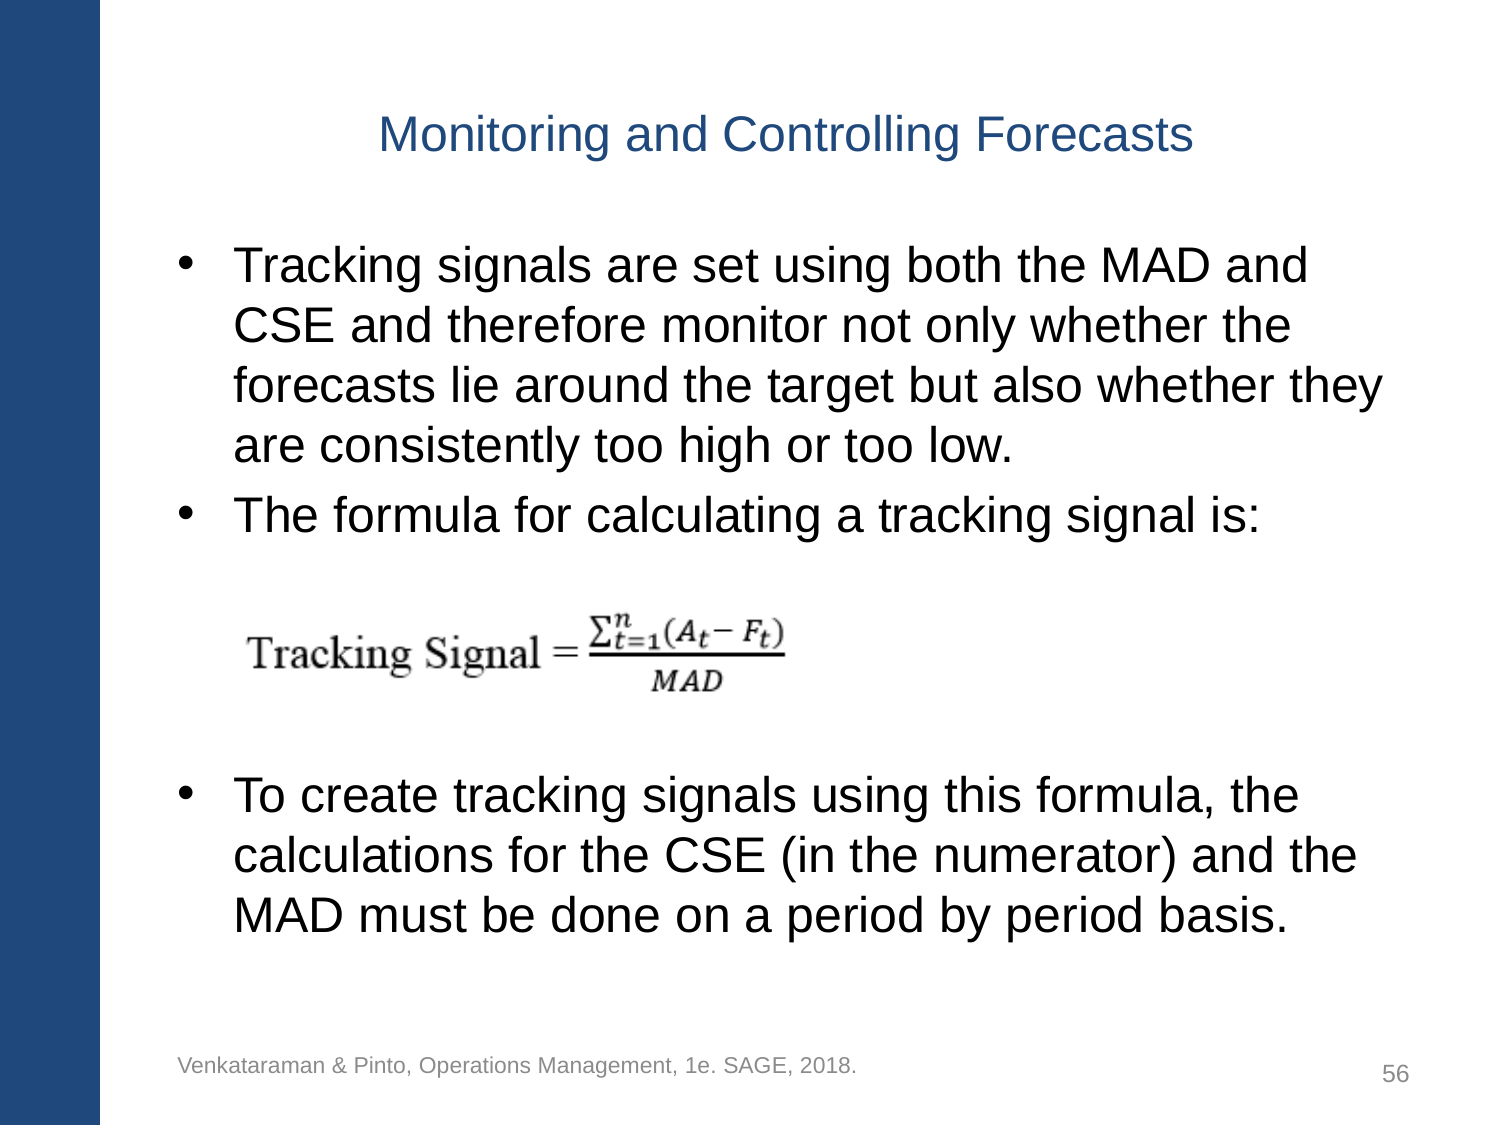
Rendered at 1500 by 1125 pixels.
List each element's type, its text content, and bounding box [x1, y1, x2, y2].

picture [224, 547, 820, 738]
footer Venkataraman & Pinto, Operations Management, 1e. SAGE, 2018. [162, 1042, 1313, 1103]
slide_number 56 [1350, 1042, 1425, 1103]
title Monitoring and Controlling Forecasts [162, 37, 1425, 224]
list Tracking signals are set using both the MAD and CSE and therefore monitor not only whether the forecasts lie around the target but also whether they are consistently too high or too low. The formula for calculating a tracking signal is: To create tracking signals using this formula, the calculations for the CSE (in the numerator) and the MAD must be done on a period by period basis. [162, 224, 1425, 1025]
